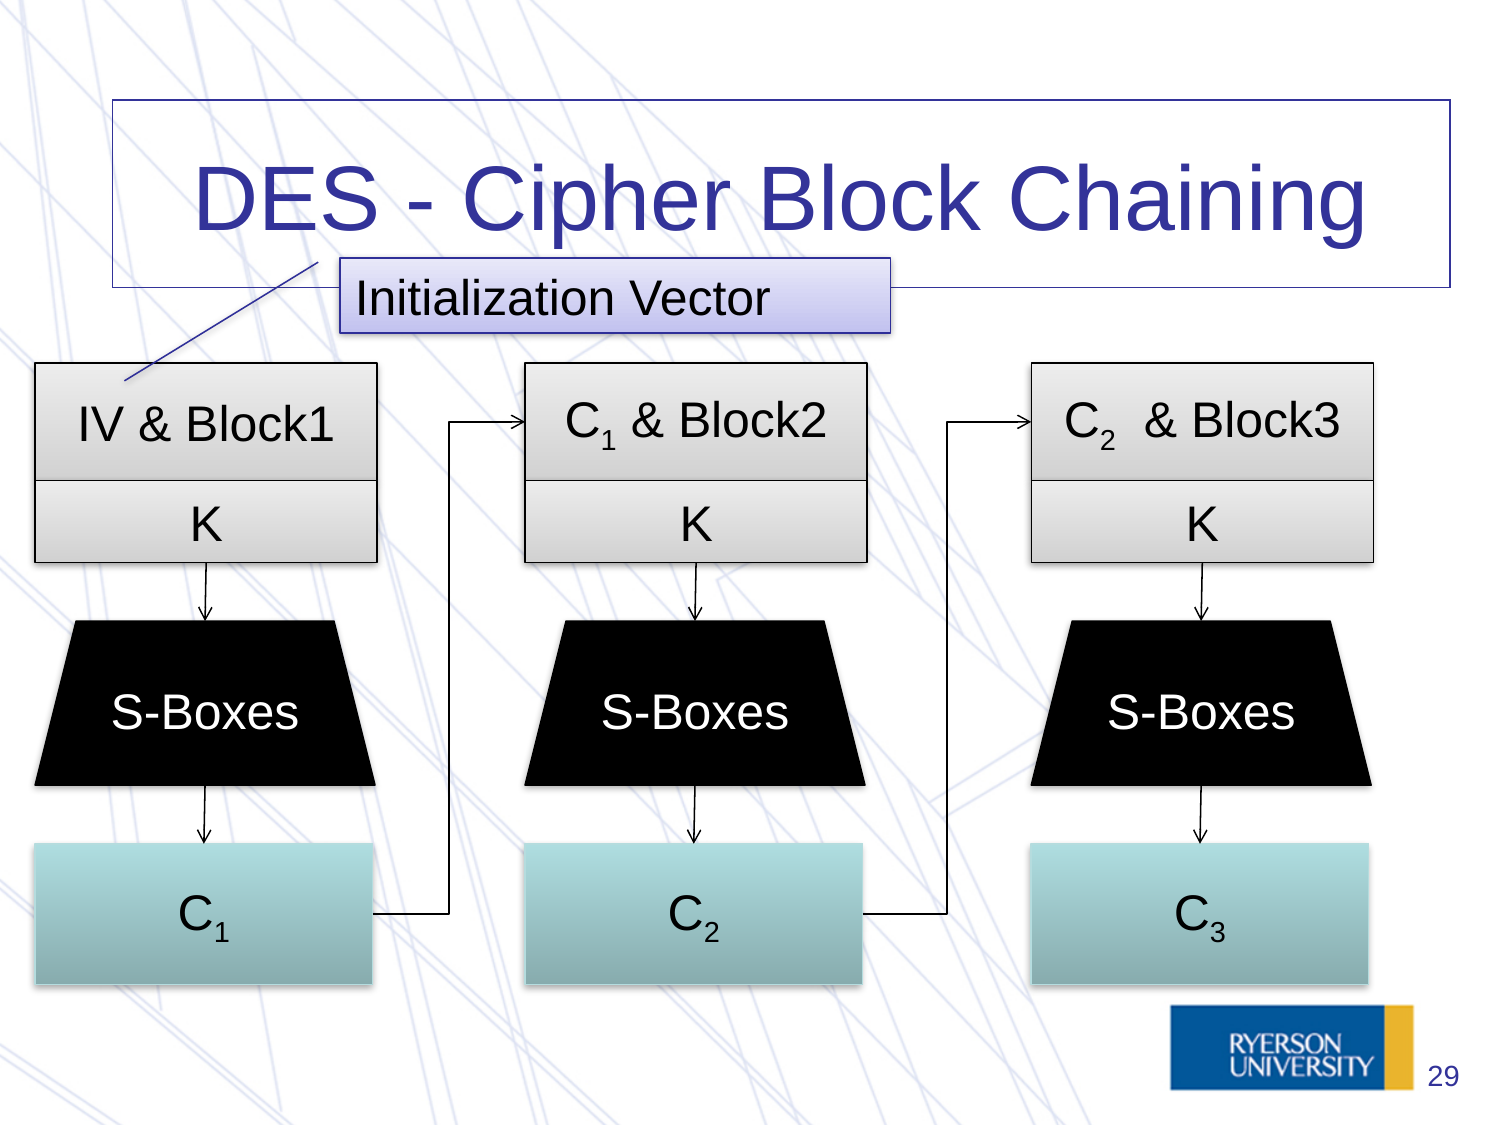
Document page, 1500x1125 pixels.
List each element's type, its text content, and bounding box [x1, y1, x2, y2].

text_box Initialization Vector [339, 257, 891, 334]
text_box C2 & Block3 [1031, 362, 1374, 480]
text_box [372, 421, 526, 915]
text_box K [1035, 480, 1374, 563]
text_box IV & Block1 [34, 362, 378, 479]
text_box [862, 421, 1032, 915]
text_box C1 & Block2 [524, 362, 868, 478]
text_box C2 [524, 843, 863, 985]
slide_number 29 [1399, 1049, 1476, 1113]
title DES - Cipher Block Chaining [112, 99, 1451, 288]
text_box K [34, 480, 367, 563]
text_box K [530, 480, 857, 563]
text_box Initialization Vector [124, 261, 319, 382]
text_box S-Boxes [1035, 620, 1372, 786]
text_box S-Boxes [34, 620, 367, 786]
text_box C1 [34, 843, 373, 985]
text_box C3 [1030, 843, 1369, 985]
picture [0, 0, 1500, 1125]
text_box S-Boxes [530, 620, 857, 786]
